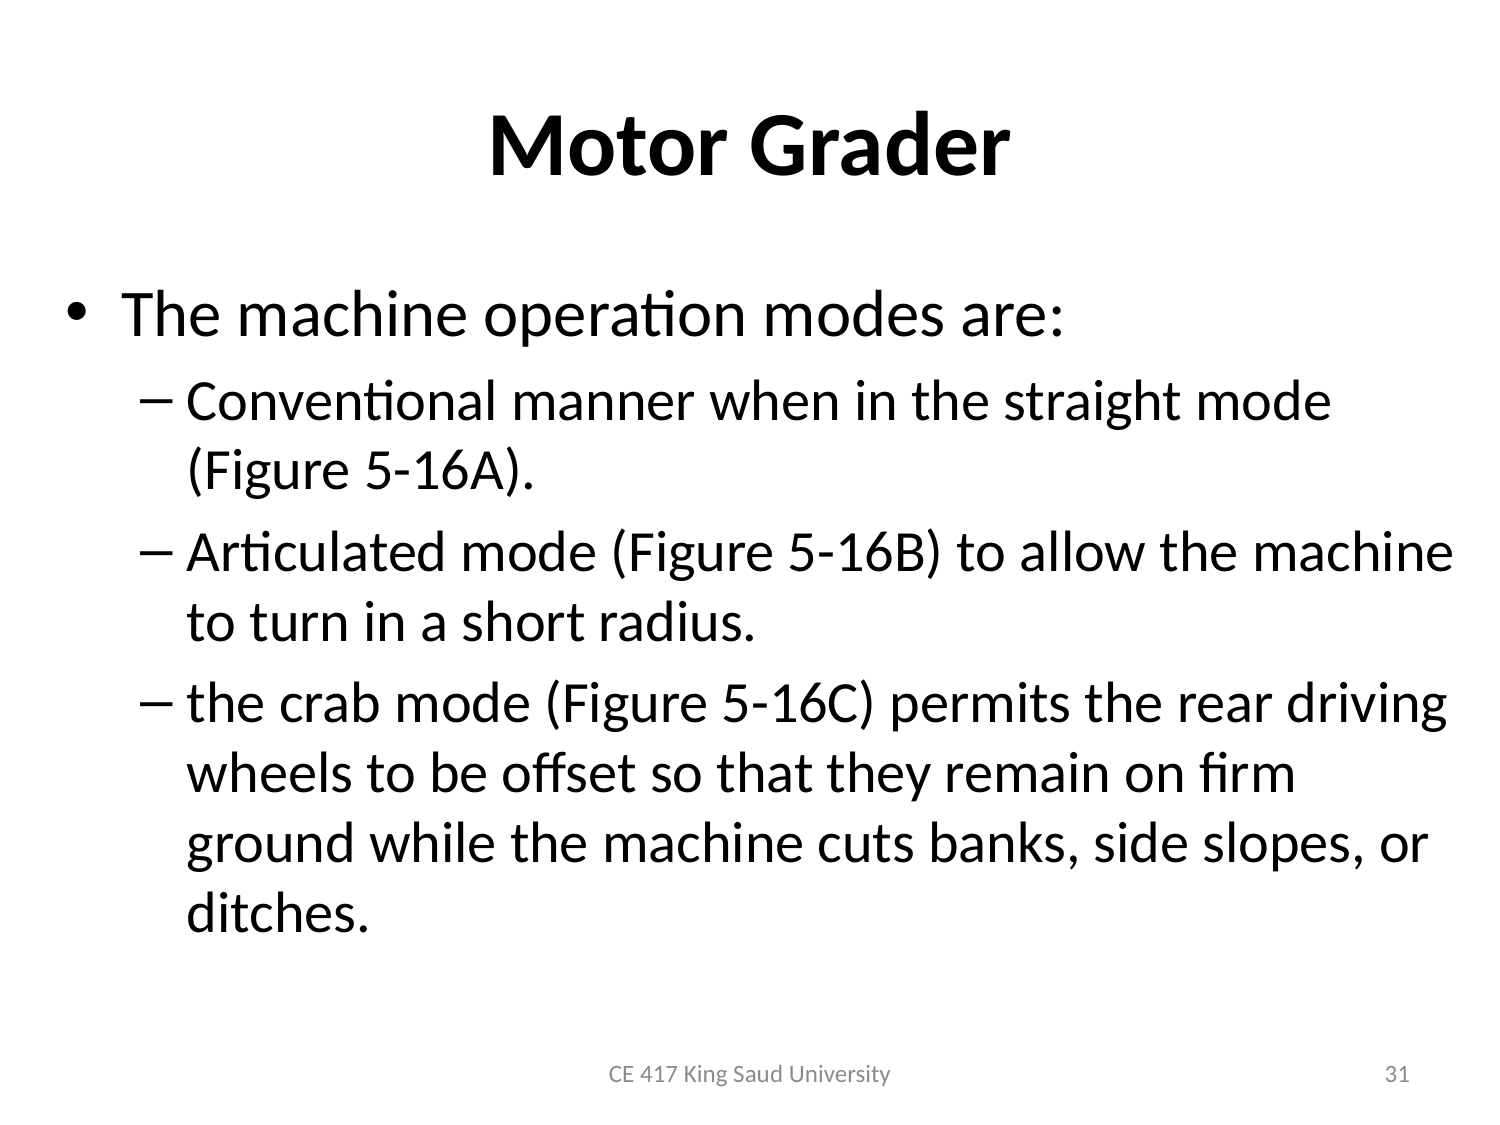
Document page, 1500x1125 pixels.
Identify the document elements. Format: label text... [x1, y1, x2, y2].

footer CE 417 King Saud University [512, 1042, 988, 1103]
title Motor Grader [75, 45, 1425, 233]
list The machine operation modes are: Conventional manner when in the straight mode (Figure 5-16A). Articulated mode (Figure 5-16B) to allow the machine to turn in a short radius. the crab mode (Figure 5-16C) permits the rear driving wheels to be offset so that they remain on firm ground while the machine cuts banks, side slopes, or ditches. [50, 262, 1475, 1005]
slide_number 31 [1074, 1042, 1425, 1103]
